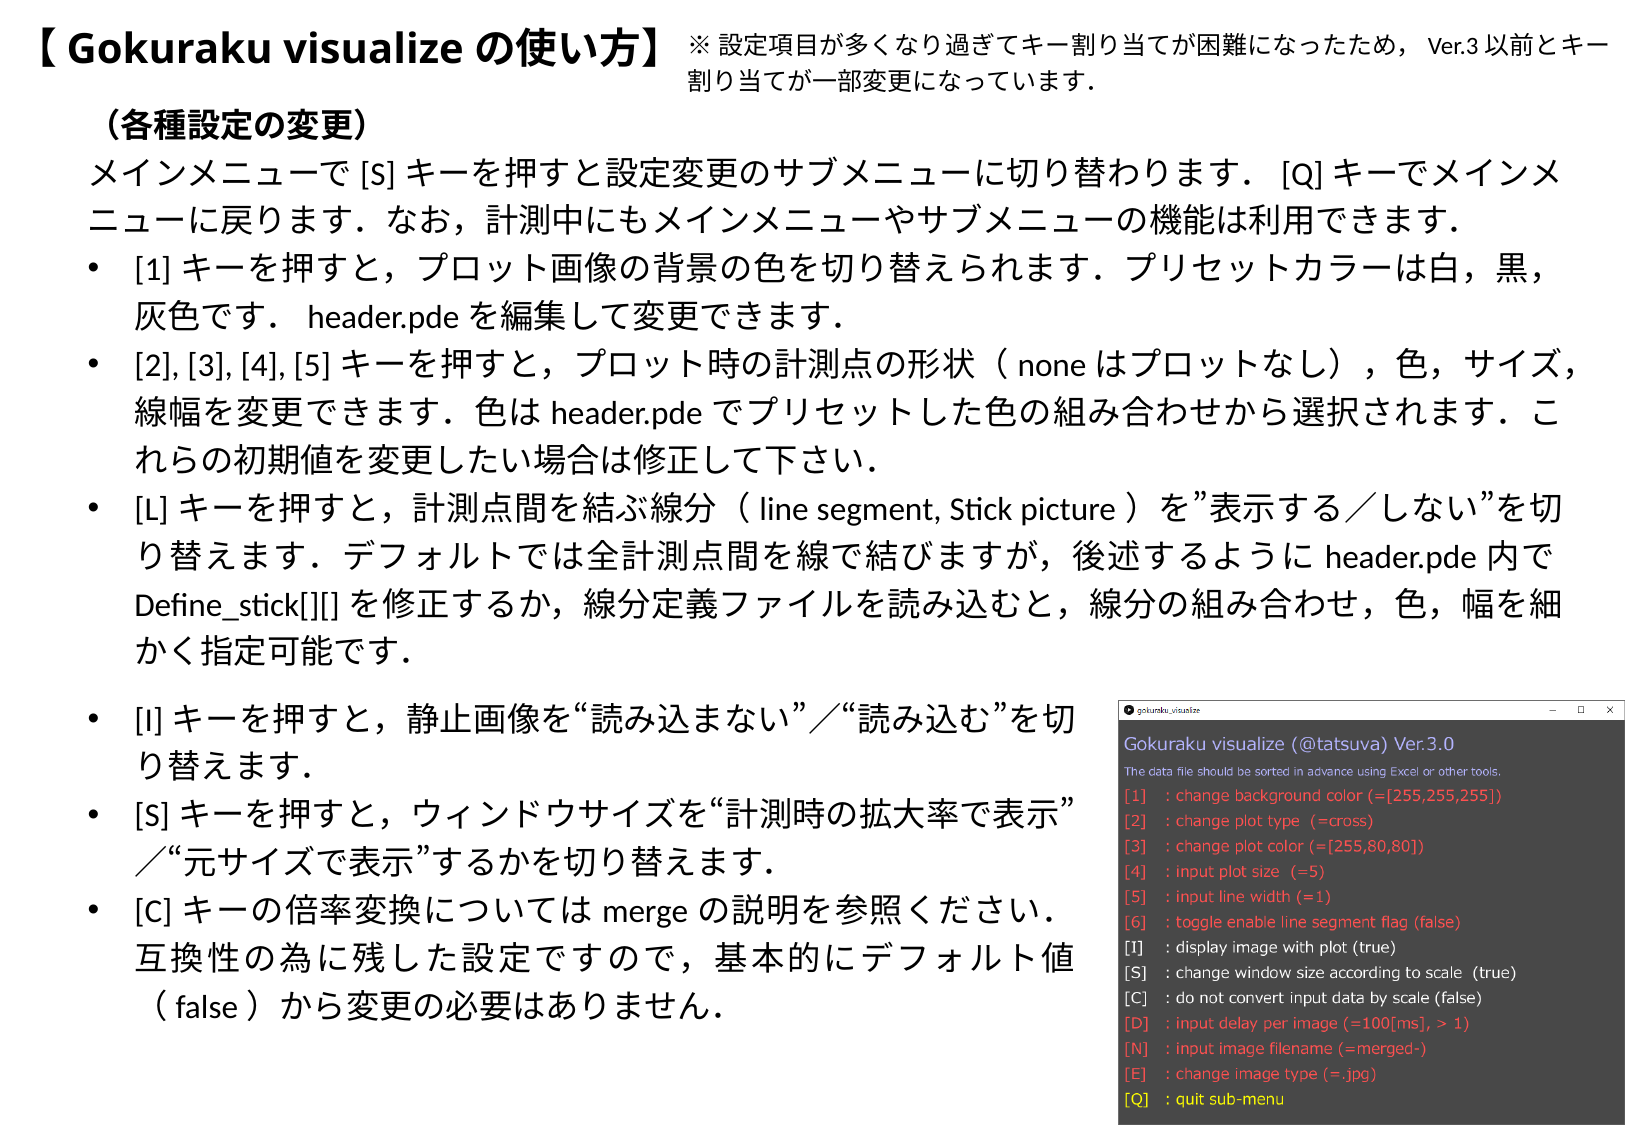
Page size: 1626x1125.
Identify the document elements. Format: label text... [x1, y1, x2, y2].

text_box （各種設定の変更） メインメニューで[S]キーを押すと設定変更のサブメニューに切り替わります．[Q]キーでメインメニューに戻ります．なお，計測中にもメインメニューやサブメニューの機能は利用できます． [1]キーを押すと，プロット画像の背景の色を切り替えられます．プリセットカラーは白，黒，灰色です．header.pdeを編集して変更できます． [2], [3], [4], [5]キーを押すと，プロット時の計測点の形状（noneはプロットなし），色，サイズ，線幅を変更できます．色はheader.pdeでプリセットした色の組み合わせから選択されます．これらの初期値を変更したい場合は修正して下さい． [L]キーを押すと，計測点間を結ぶ線分（line segment, Stick picture）を”表示する／しない”を切り替えます．デフォルトでは全計測点間を線で結びますが，後述するようにheader.pde内でDefine_stick[][]を修正するか，線分定義ファイルを読み込むと，線分の組み合わせ，色，幅を細かく指定可能です． [72, 88, 1578, 678]
title 【Gokuraku visualizeの使い方】 [0, 0, 1625, 101]
text_box [I]キーを押すと，静止画像を“読み込まない”／“読み込む”を切り替えます． [S]キーを押すと，ウィンドウサイズを“計測時の拡大率で表示”／“元サイズで表示”するかを切り替えます． [C]キーの倍率変換についてはmergeの説明を参照ください．互換性の為に残した設定ですので，基本的にデフォルト値（false）から変更の必要はありません． [72, 682, 1090, 1033]
text_box ※設定項目が多くなり過ぎてキー割り当てが困難になったため，Ver.3以前とキー割り当てが一部変更になっています． [672, 16, 1625, 104]
picture [1118, 700, 1625, 1125]
